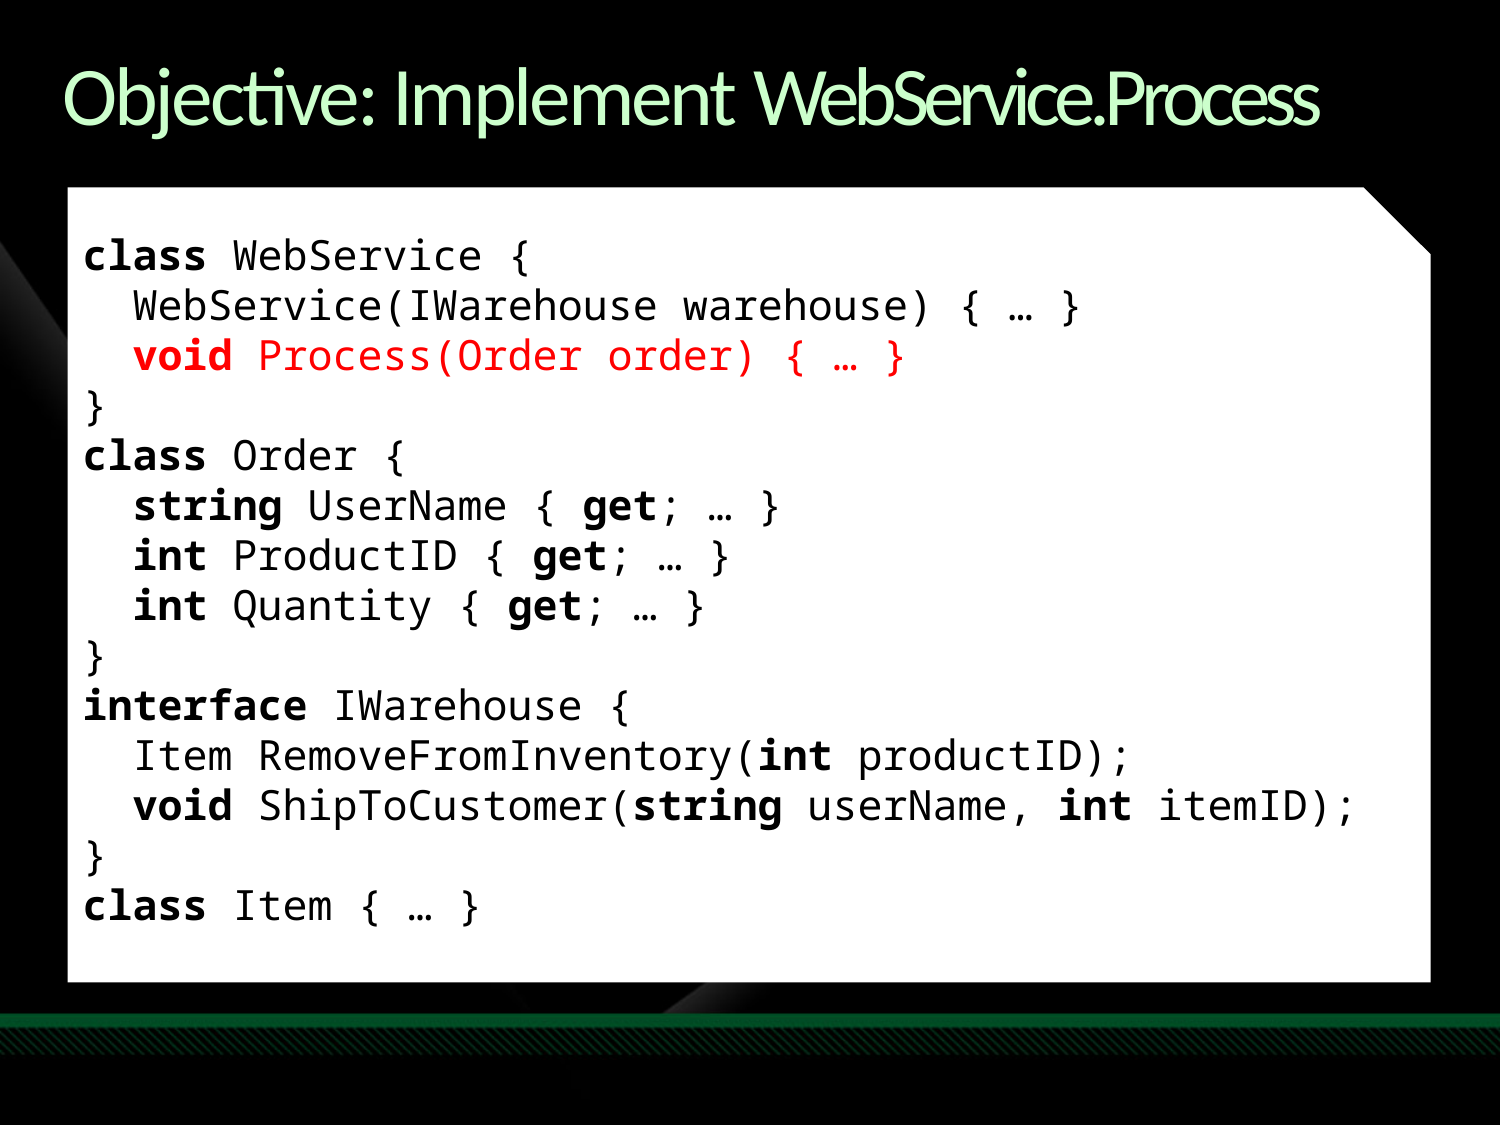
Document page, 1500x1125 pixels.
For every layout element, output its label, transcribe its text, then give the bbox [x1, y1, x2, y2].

text_box class WebService { WebService(IWarehouse warehouse) { … } void Process(Order order) { … } } class Order { string UserName { get; … } int ProductID { get; … } int Quantity { get; … } } interface IWarehouse { Item RemoveFromInventory(int productID); void ShipToCustomer(string userName, int itemID); } class Item { … } [62, 182, 1436, 987]
picture [0, 0, 1500, 1125]
title Objective: Implement WebService.Process [62, 53, 1438, 144]
